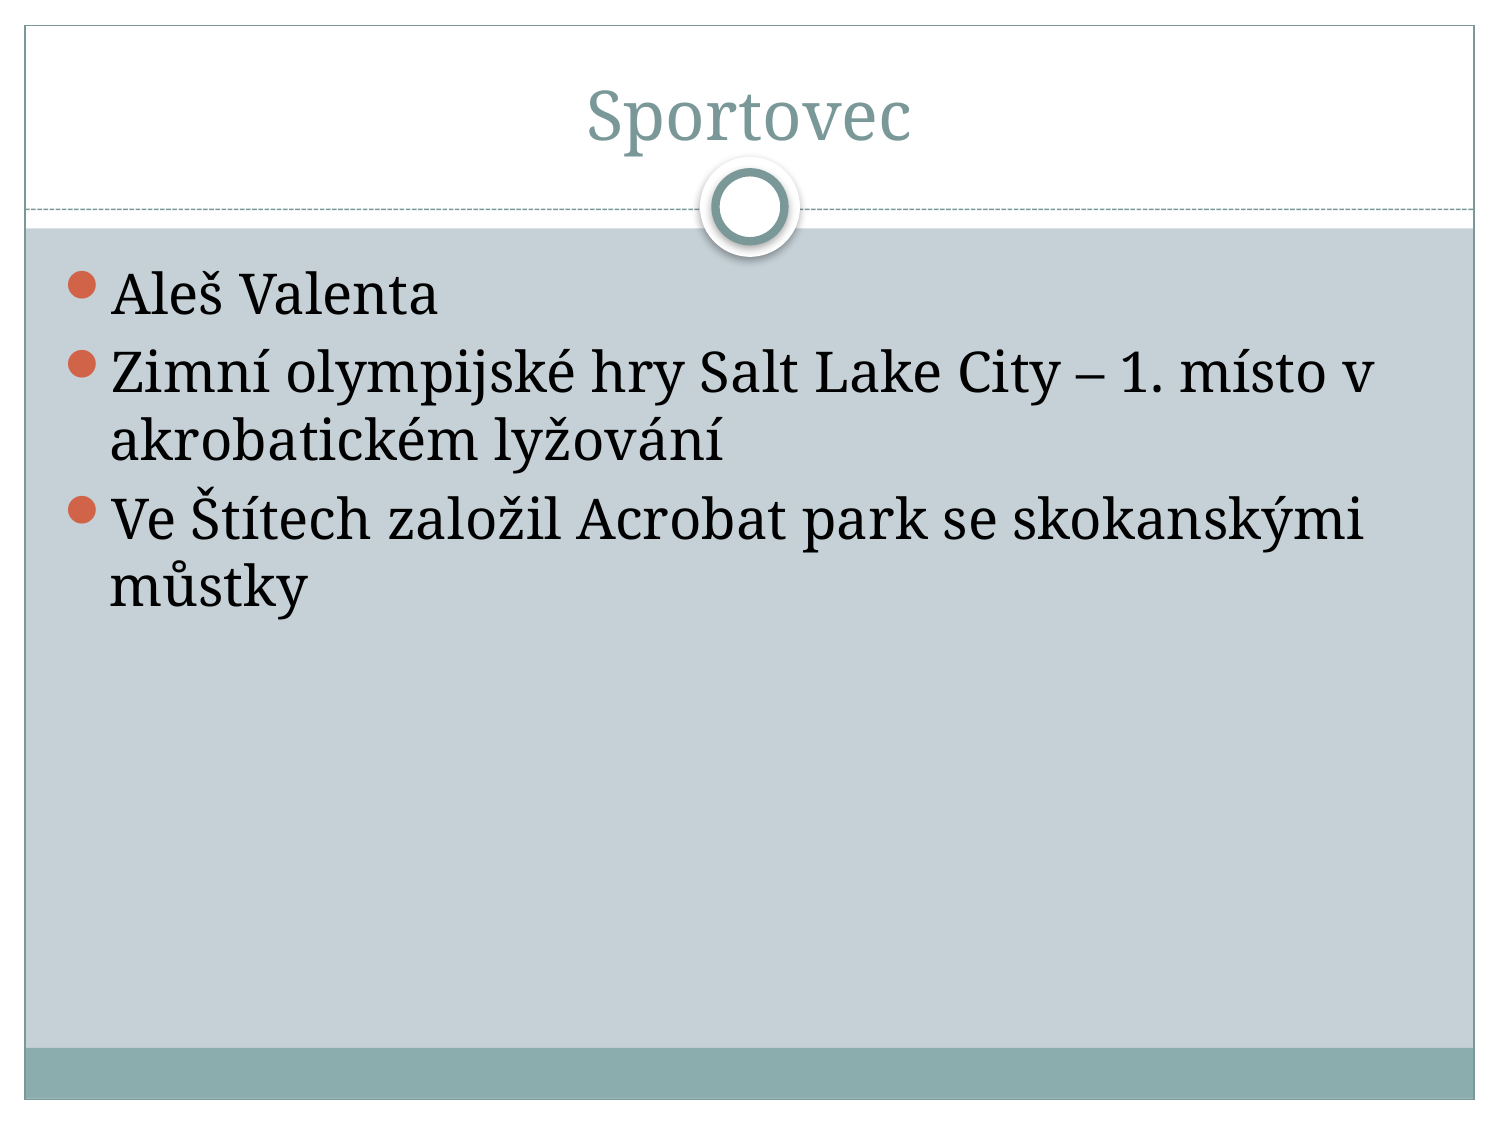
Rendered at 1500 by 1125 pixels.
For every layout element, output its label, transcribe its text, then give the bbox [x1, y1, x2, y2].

list Aleš Valenta Zimní olympijské hry Salt Lake City – 1. místo v akrobatickém lyžování Ve Štítech založil Acrobat park se skokanskými můstky [49, 250, 1445, 1001]
title Sportovec [49, 37, 1450, 162]
